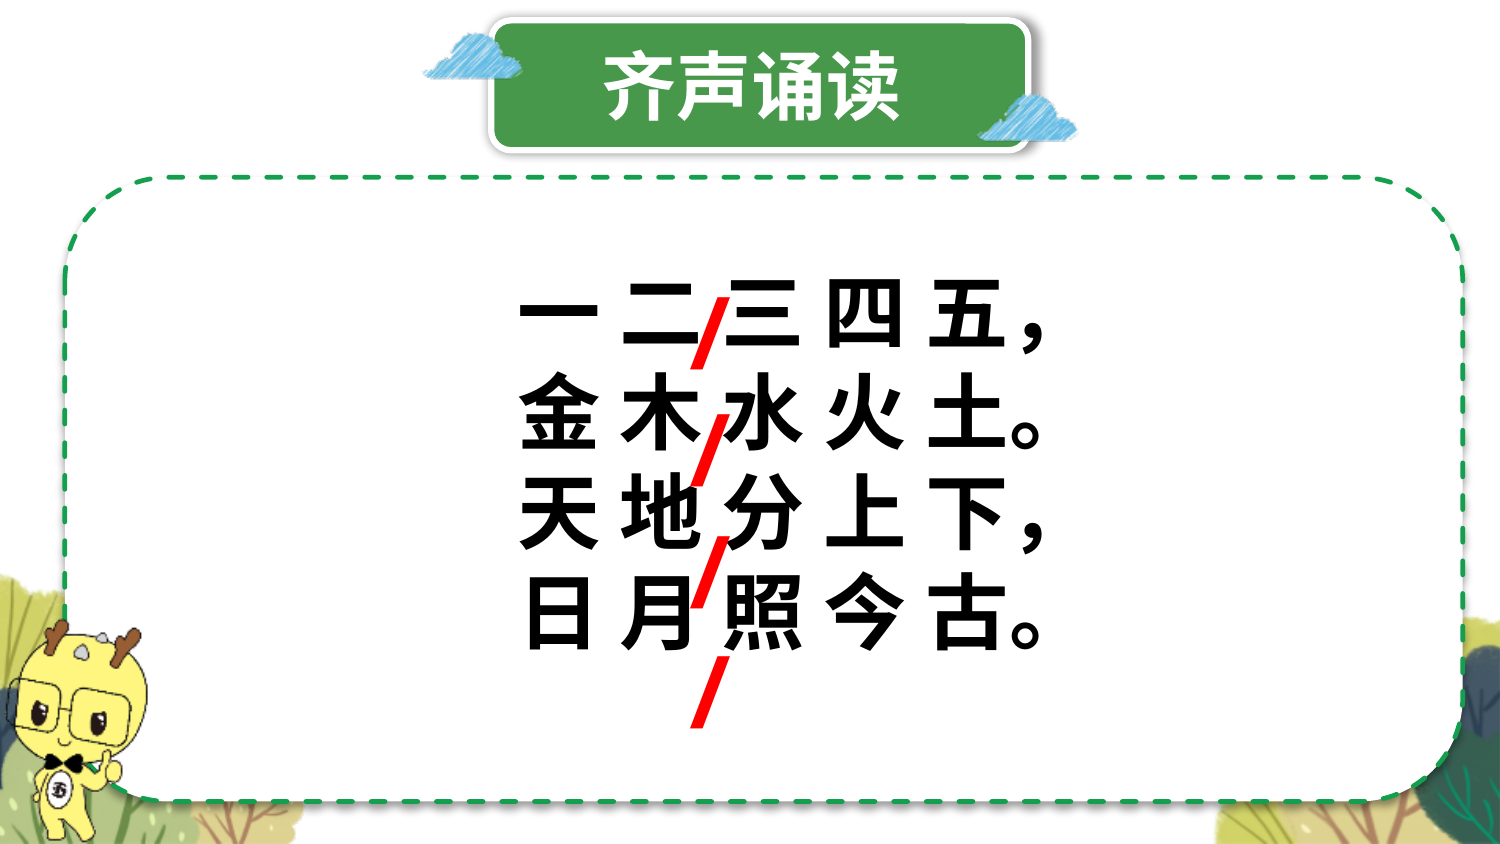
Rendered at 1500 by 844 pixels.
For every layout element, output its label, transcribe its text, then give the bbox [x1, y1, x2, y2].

text_box / [665, 465, 749, 585]
picture [407, 20, 548, 109]
picture [1184, 550, 1500, 844]
text_box 一 二 三 四 五， 金 木 水 火 土。 天 地 分 上 下， 日 月 照 今 古。 [454, 252, 665, 668]
text_box 一 二 三 四 五， 金 木 水 火 土。 天 地 分 上 下， 日 月 照 今 古。 [749, 252, 1156, 668]
picture [0, 549, 313, 844]
text_box 齐声诵读 [586, 32, 919, 137]
text_box / [665, 585, 749, 757]
text_box / [665, 343, 749, 465]
text_box / [665, 226, 749, 343]
picture [961, 81, 1104, 172]
